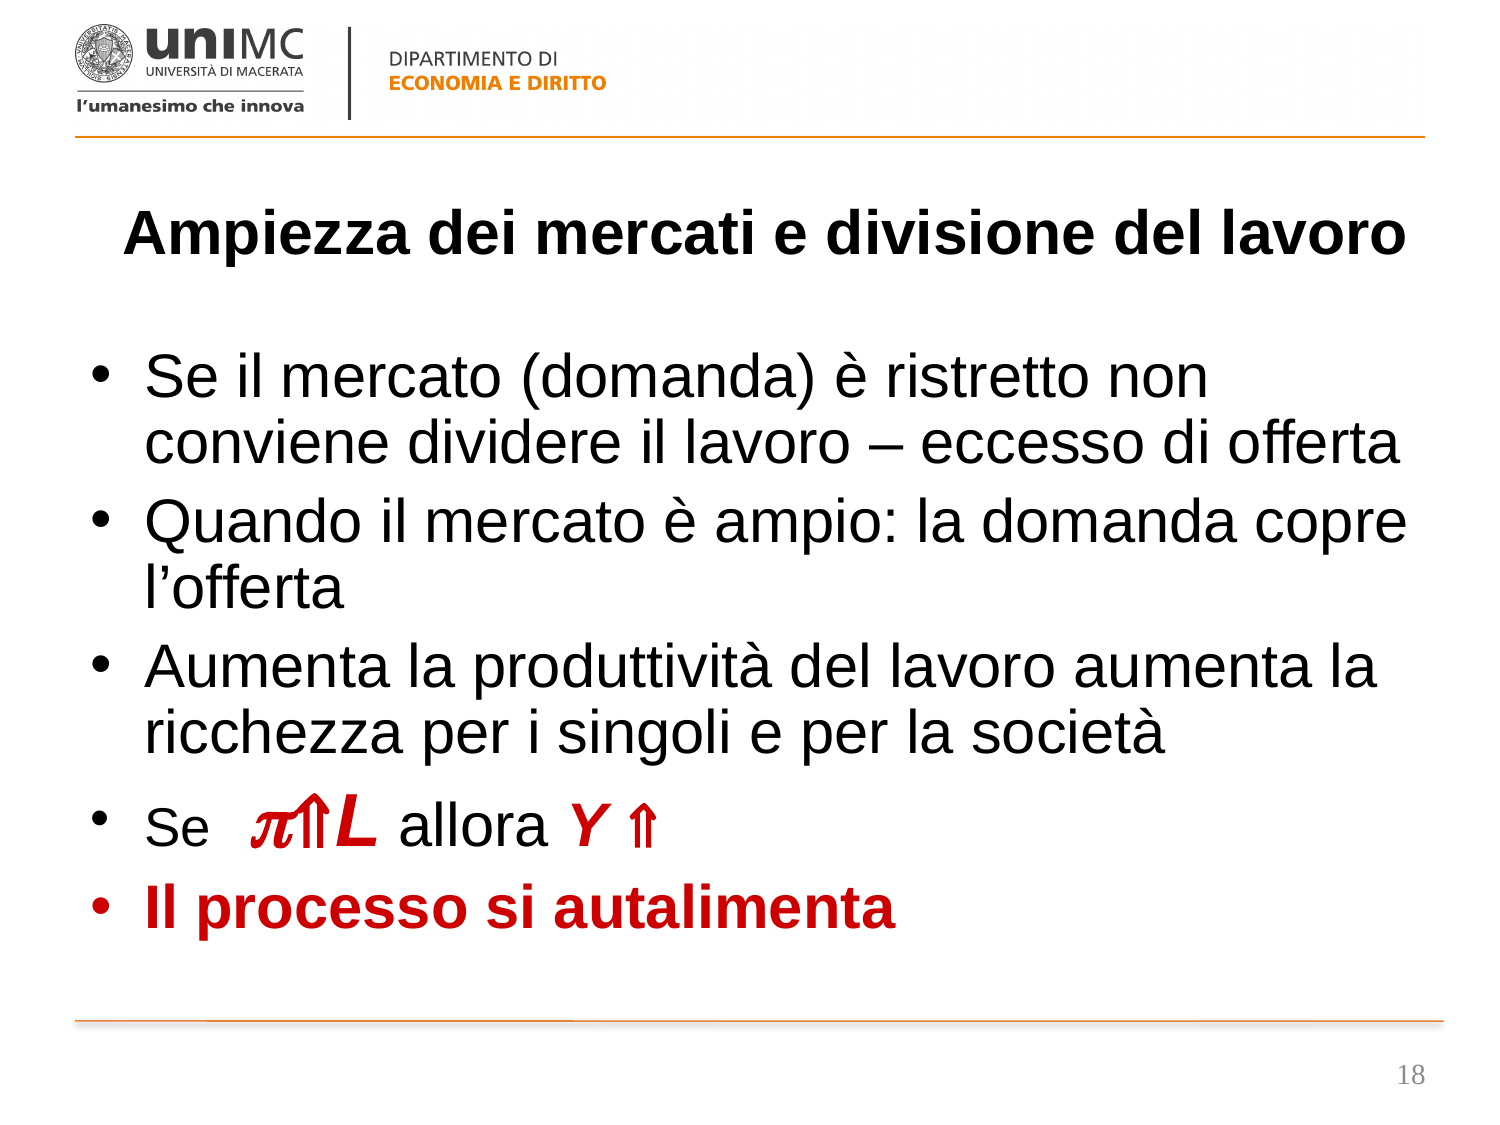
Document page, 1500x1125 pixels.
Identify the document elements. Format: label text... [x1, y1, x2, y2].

picture [75, 24, 1425, 138]
title Ampiezza dei mercati e divisione del lavoro [91, 184, 1441, 276]
list Se il mercato (domanda) è ristretto non conviene dividere il lavoro – eccesso di offerta Quando il mercato è ampio: la domanda copre l’offerta Aumenta la produttività del lavoro aumenta la ricchezza per i singoli e per la società Se pL allora Y  Il processo si autalimenta [75, 336, 1425, 1005]
slide_number 18 [1091, 1042, 1442, 1103]
